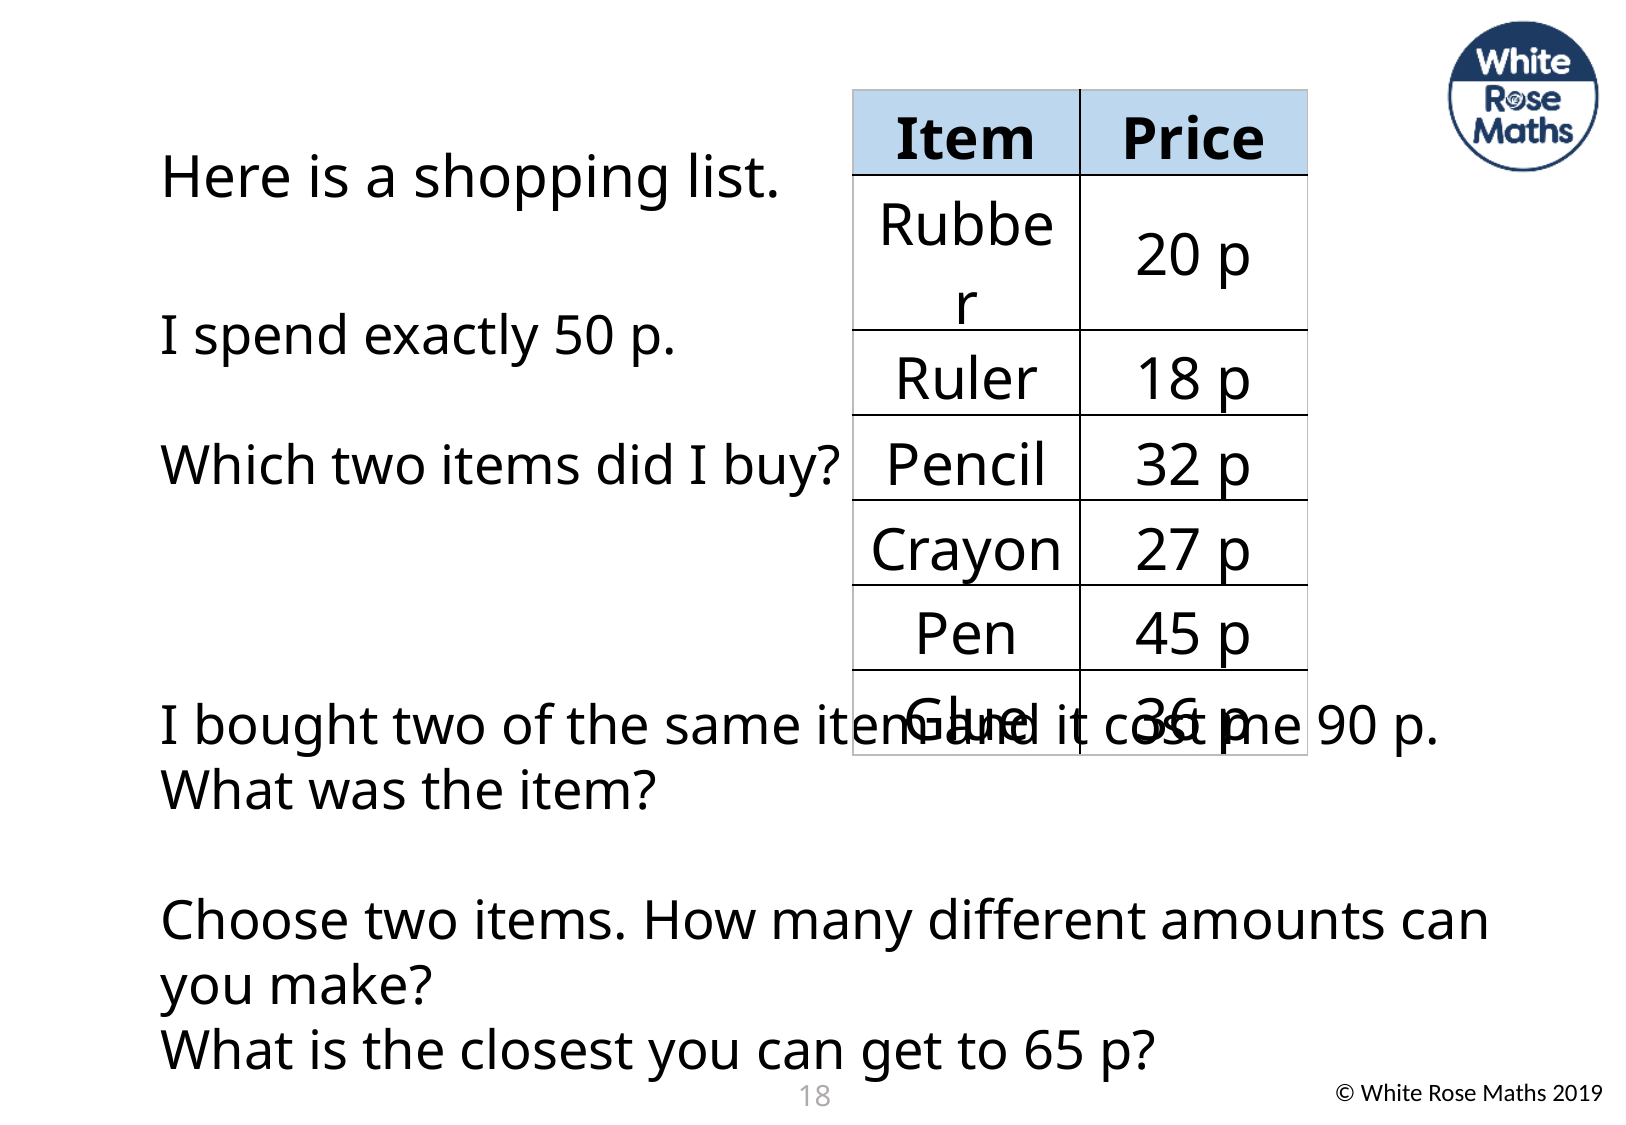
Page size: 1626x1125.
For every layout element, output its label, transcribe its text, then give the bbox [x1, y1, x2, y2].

table_cell 20 p [1081, 176, 1307, 329]
table_cell 32 p [1081, 416, 1307, 499]
table_cell Crayon [854, 501, 1079, 584]
table_cell Pen [854, 586, 1079, 669]
table_header Item [854, 91, 1079, 174]
table_cell 36 p [1081, 671, 1307, 754]
table_header Price [1081, 91, 1307, 174]
text_box Here is a shopping list. I spend exactly 50 p. Which two items did I buy? I bought two of the same item and it cost me 90 p. What was the item? Choose two items. How many different amounts can you make? What is the closest you can get to 65 p? [145, 120, 1599, 1125]
table_cell 27 p [1081, 501, 1307, 584]
table_cell Glue [854, 671, 1079, 754]
table_cell 18 p [1081, 331, 1307, 414]
table_cell Rubber [854, 176, 1079, 329]
table_cell Pencil [854, 416, 1079, 499]
table_cell Ruler [854, 331, 1079, 414]
table_cell 45 p [1081, 586, 1307, 669]
picture [1444, 17, 1602, 175]
